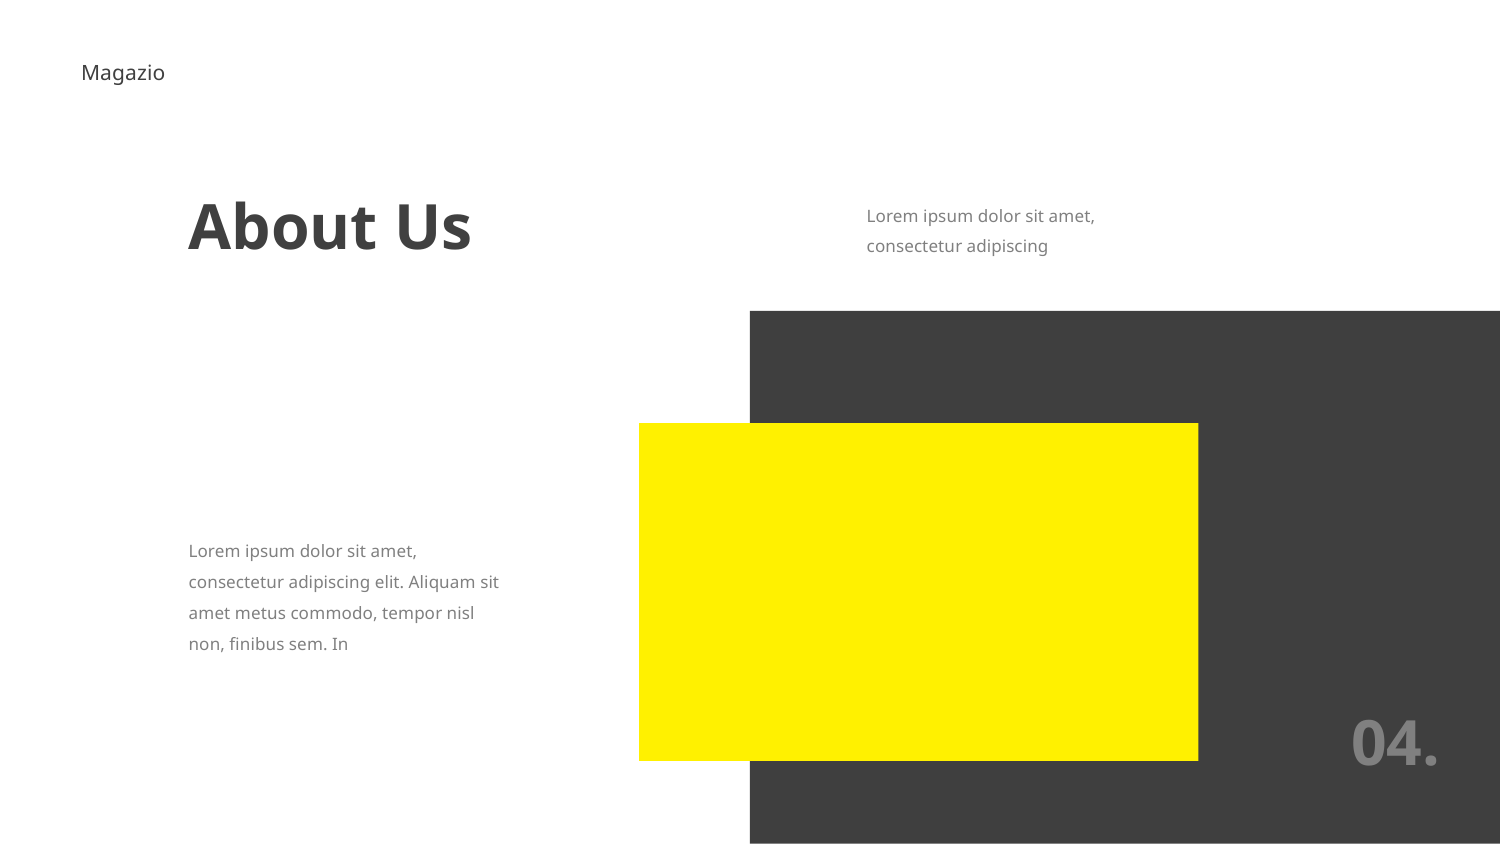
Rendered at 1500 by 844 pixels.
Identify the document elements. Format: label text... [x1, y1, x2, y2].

text_box About Us [173, 179, 685, 269]
text_box Magazio [66, 52, 257, 93]
text_box Lorem ipsum dolor sit amet, consectetur adipiscing [851, 187, 1202, 264]
picture [638, 423, 1199, 761]
text_box 04. [1336, 695, 1500, 786]
text_box Lorem ipsum dolor sit amet, consectetur adipiscing elit. Aliquam sit amet metus commodo, tempor nisl non, finibus sem. In [173, 523, 524, 662]
